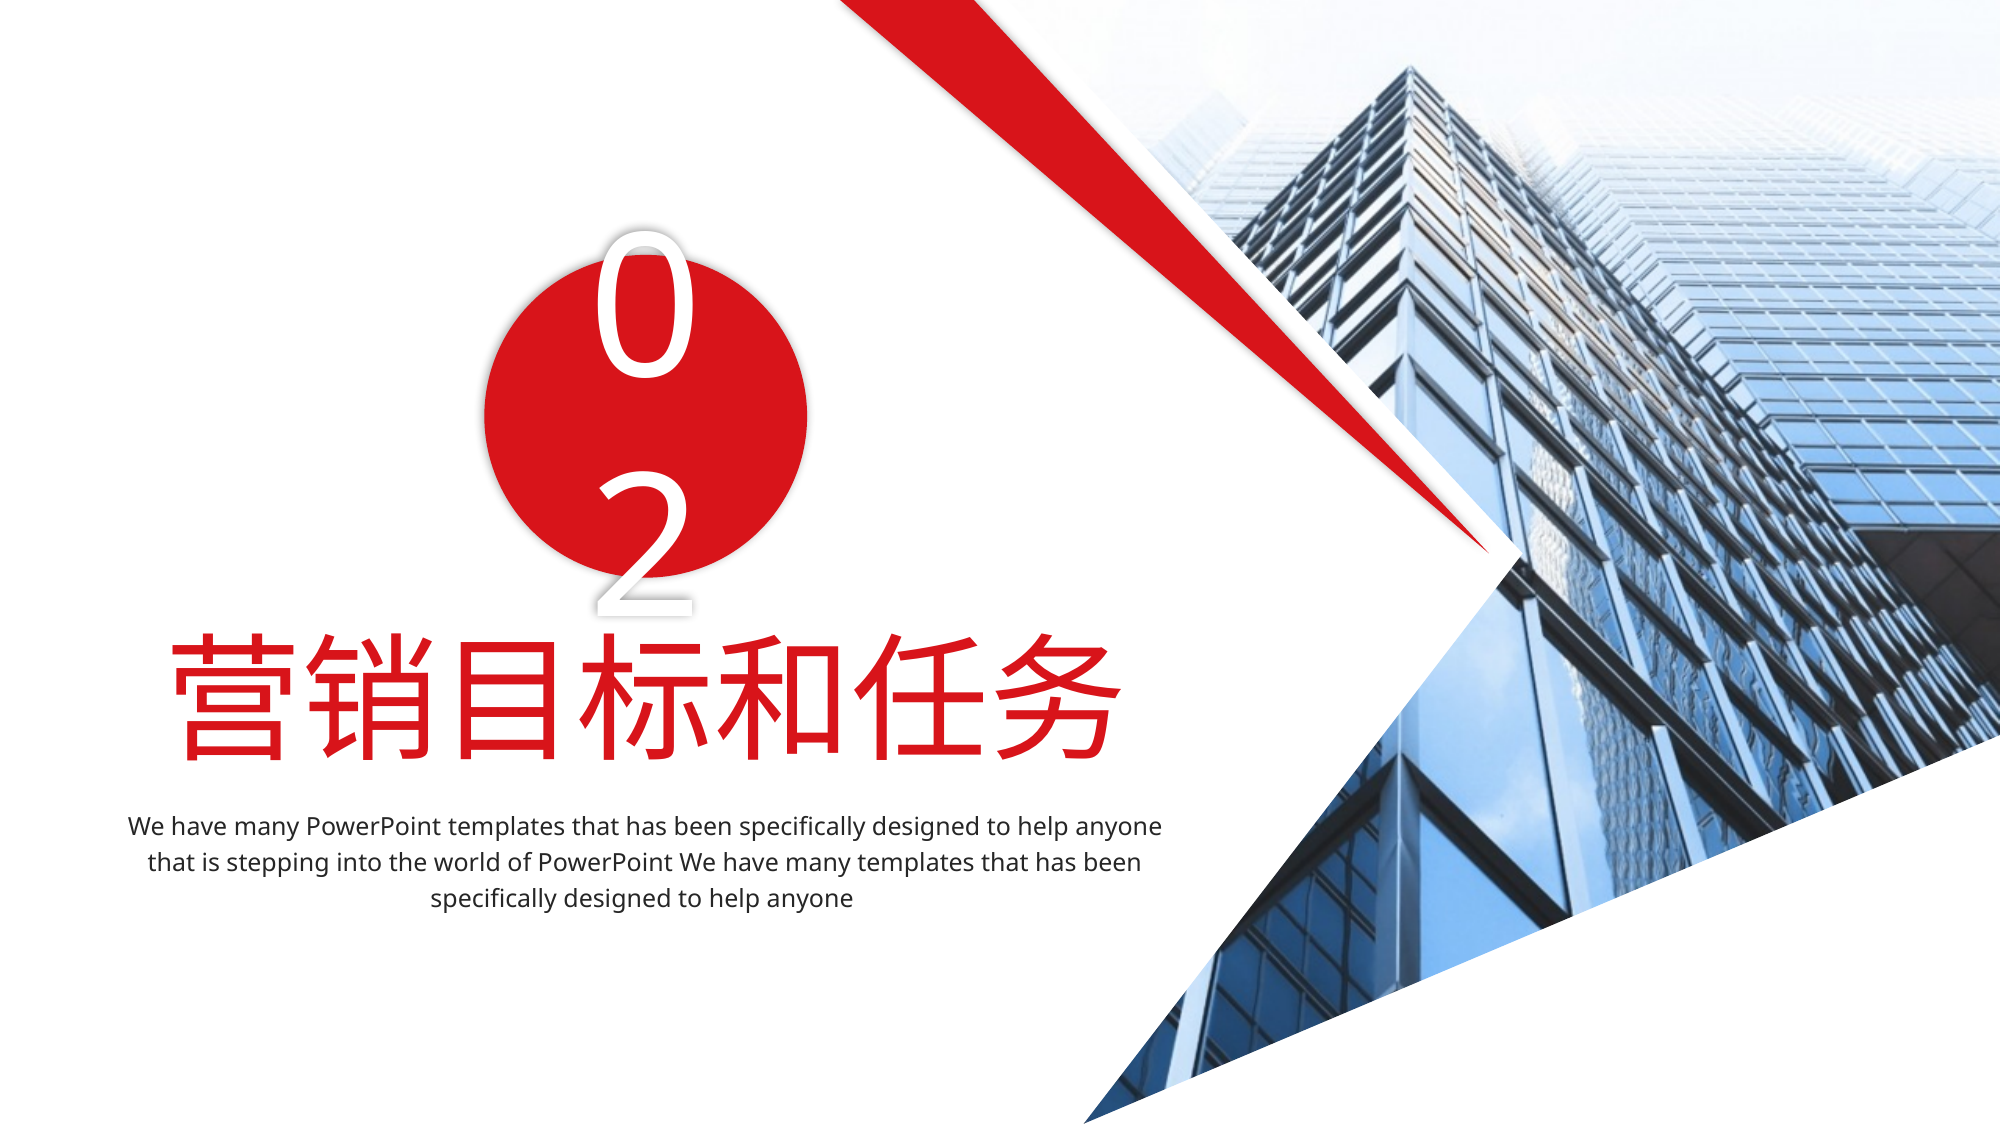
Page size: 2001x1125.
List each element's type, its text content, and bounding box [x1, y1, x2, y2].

text_box We have many PowerPoint templates that has been specifically designed to help anyone that is stepping into the world of PowerPoint We have many templates that has been specifically designed to help anyone [96, 797, 1196, 920]
text_box 02 [483, 253, 809, 579]
text_box [838, 0, 1490, 555]
text_box [1007, 0, 2000, 1124]
text_box 营销目标和任务 [149, 604, 1142, 785]
